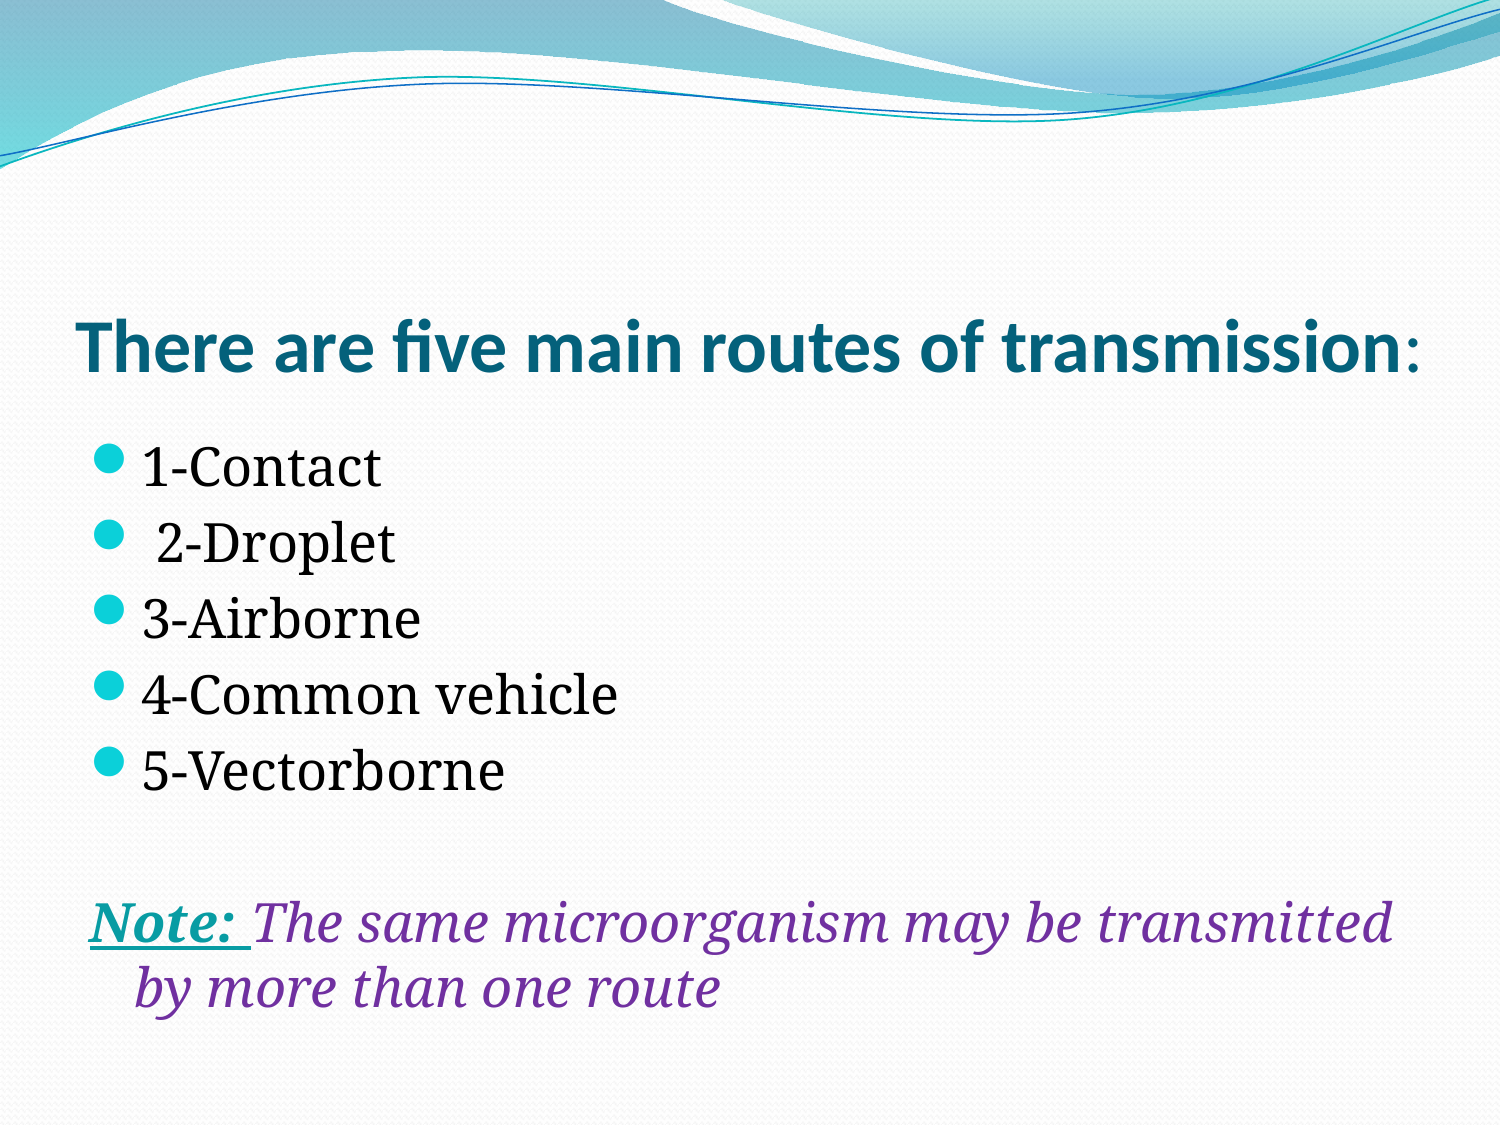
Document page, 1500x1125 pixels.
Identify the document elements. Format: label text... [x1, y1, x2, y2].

list 1-Contact 2-Droplet 3-Airborne 4-Common vehicle 5-Vectorborne Note: The same microorganism may be transmitted by more than one route [75, 425, 1425, 1038]
title There are five main routes of transmission: [75, 200, 1425, 388]
